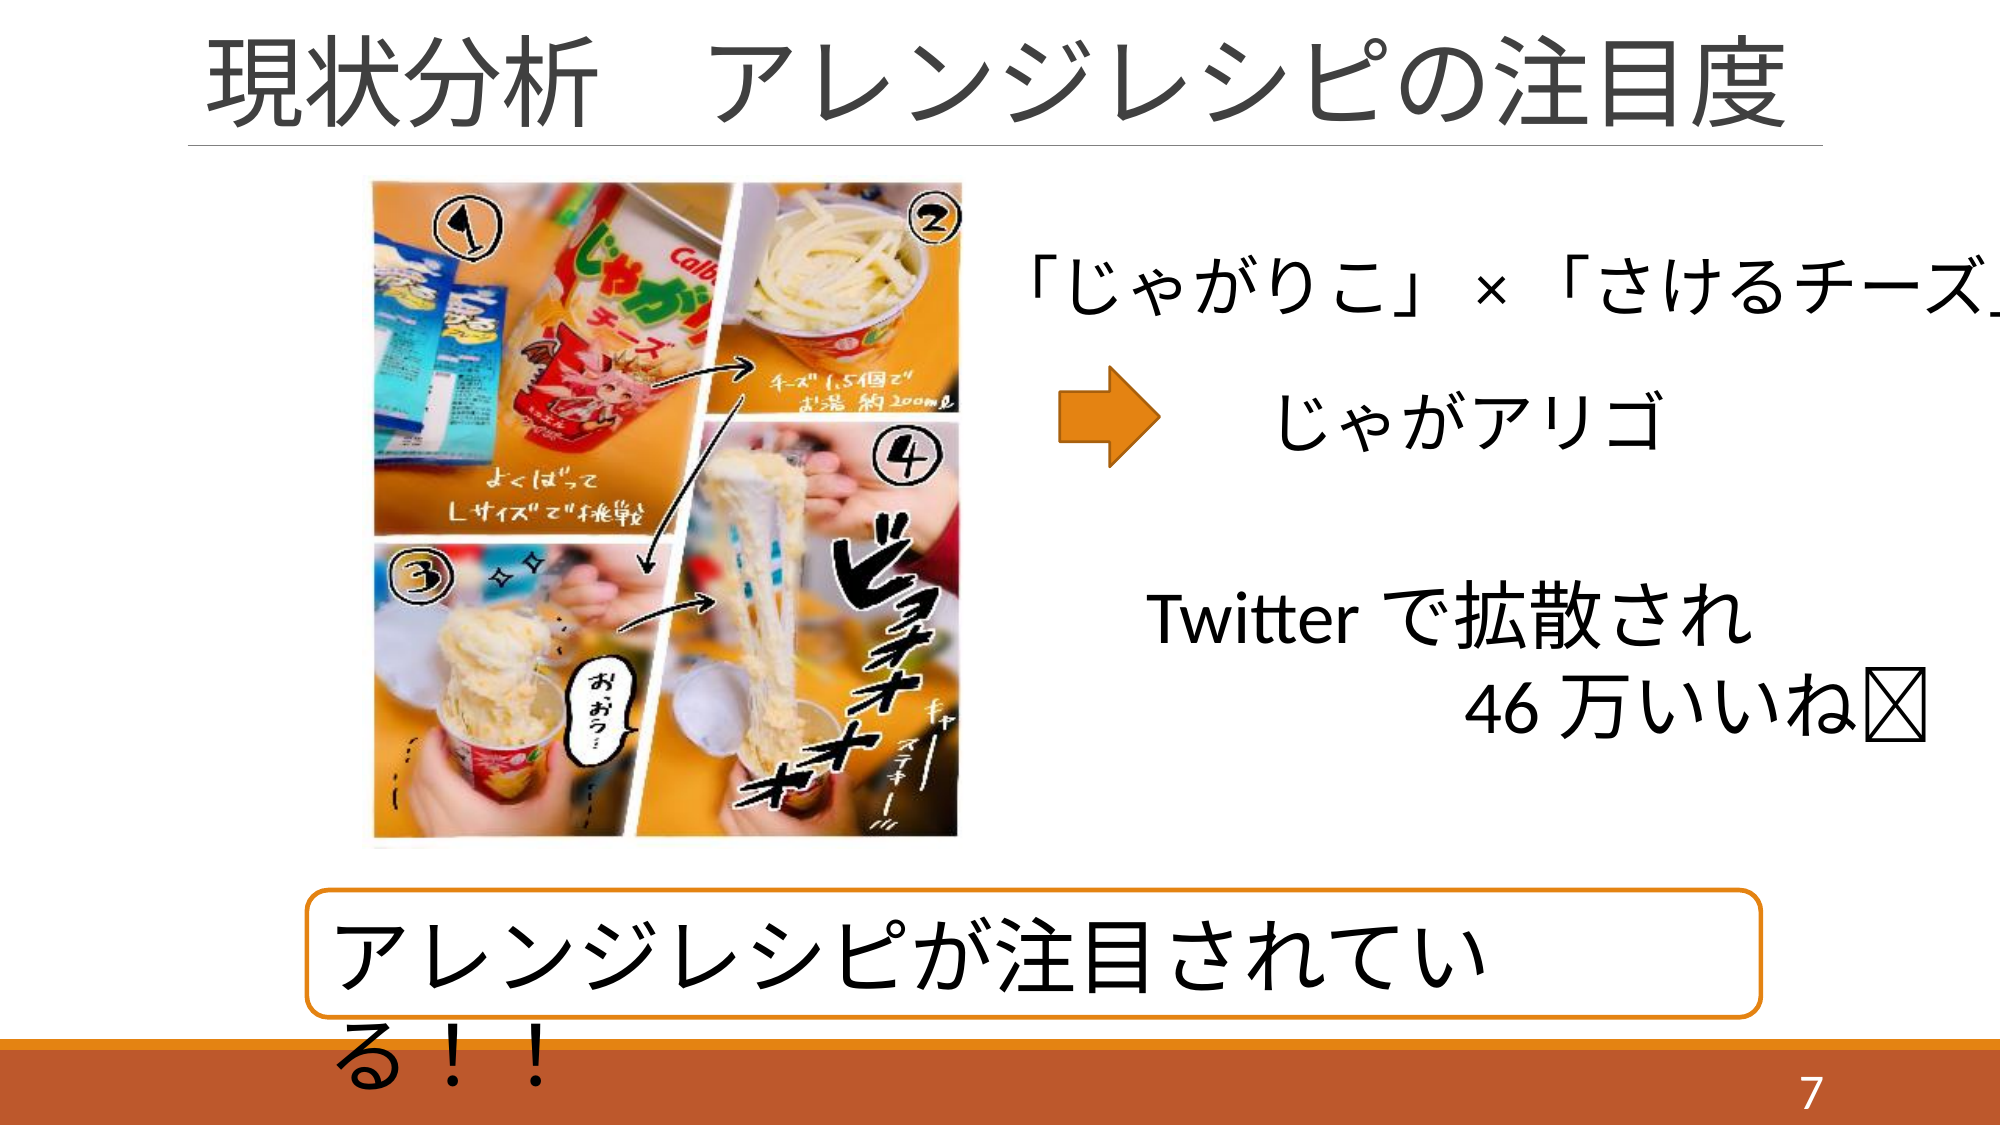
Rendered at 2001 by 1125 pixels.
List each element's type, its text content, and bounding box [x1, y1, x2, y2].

slide_number 7 [1624, 1059, 1840, 1120]
title 現状分析 アレンジレシピの注目度 [189, 16, 1840, 148]
text_box アレンジレシピが注目されている！！ [305, 888, 1763, 1019]
text_box 「じゃがりこ」×「さけるチーズ」 [979, 237, 2000, 332]
picture [361, 175, 971, 850]
text_box [1058, 365, 1161, 469]
text_box Twitterで拡散され 46万いいね💗 [1131, 561, 1948, 756]
text_box じゃがアリゴ [1252, 373, 1683, 469]
